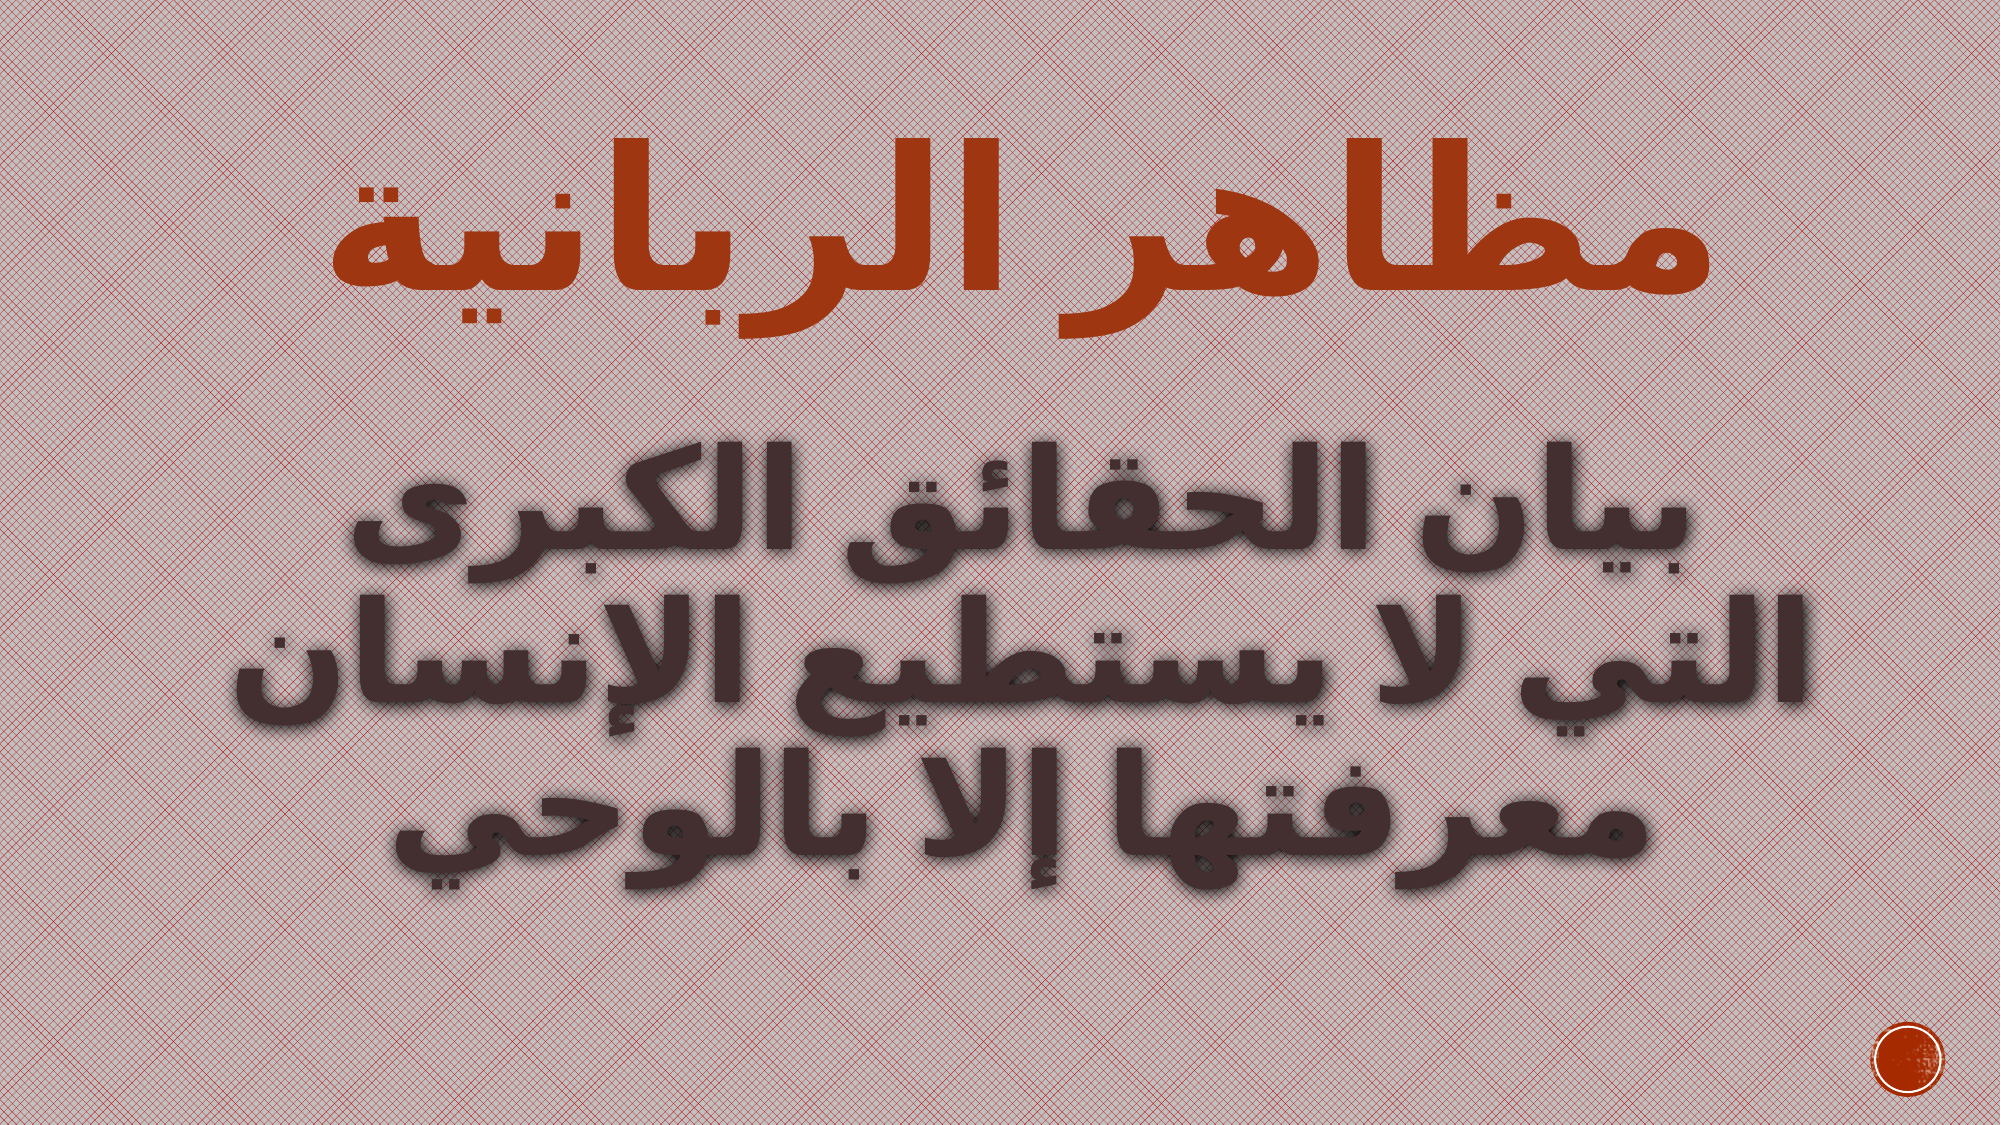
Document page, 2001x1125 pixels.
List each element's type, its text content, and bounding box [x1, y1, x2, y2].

title مظاهر الربانية [232, 44, 1813, 346]
list بيان الحقائق الكبرى التي لا يستطيع الإنسان معرفتها إلا بالوحي [199, 359, 1846, 1038]
